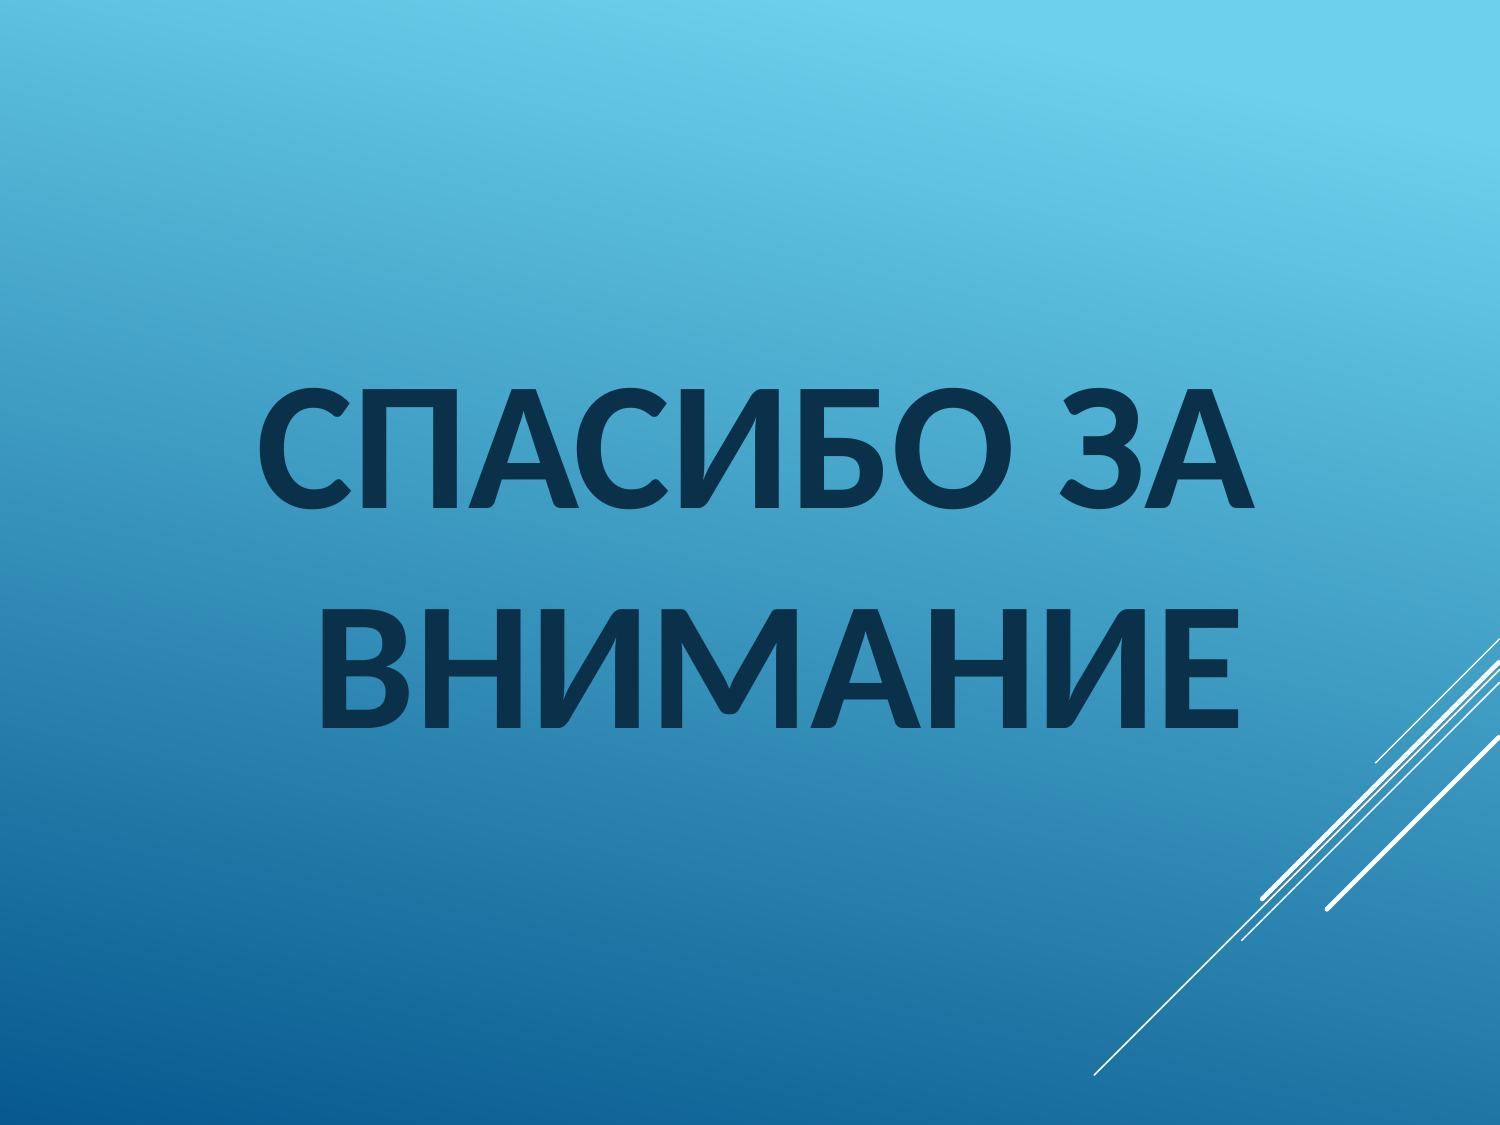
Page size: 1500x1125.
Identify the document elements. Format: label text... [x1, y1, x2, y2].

list СПАСИБО ЗА ВНИМАНИЕ [46, 82, 1465, 1008]
